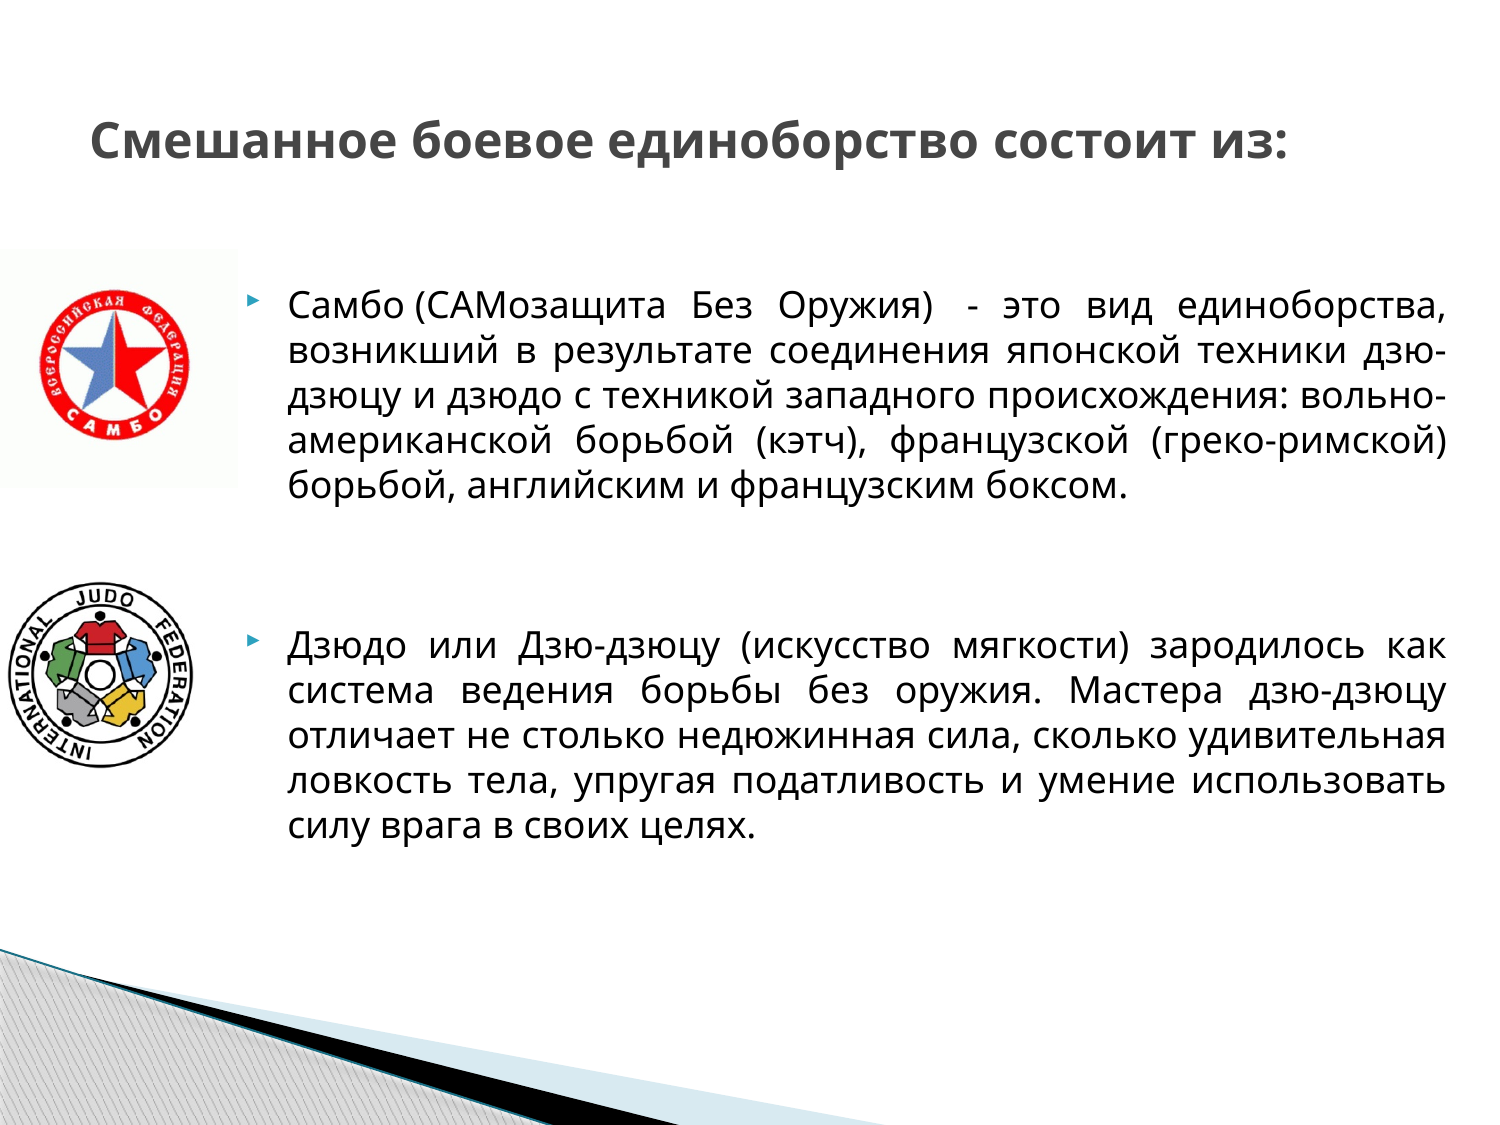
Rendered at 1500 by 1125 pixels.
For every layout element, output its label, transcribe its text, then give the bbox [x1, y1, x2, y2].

list Самбо (САМозащита Без Оружия) - это вид единоборства, возникший в результате соединения японской техники дзю-дзюцу и дзюдо с техникой западного происхождения: вольно-американской борьбой (кэтч), французской (греко-римской) борьбой, английским и французским боксом. Дзюдо или Дзю-дзюцу (искусство мягкости) зародилось как система ведения борьбы без оружия. Мастера дзю-дзюцу отличает не столько недюжинная сила, сколько удивительная ловкость тела, упругая податливость и умение использовать силу врага в своих целях. [212, 224, 1463, 980]
title Смешанное боевое единоборство состоит из: [75, 45, 1425, 233]
picture [0, 574, 201, 776]
picture [0, 249, 238, 488]
